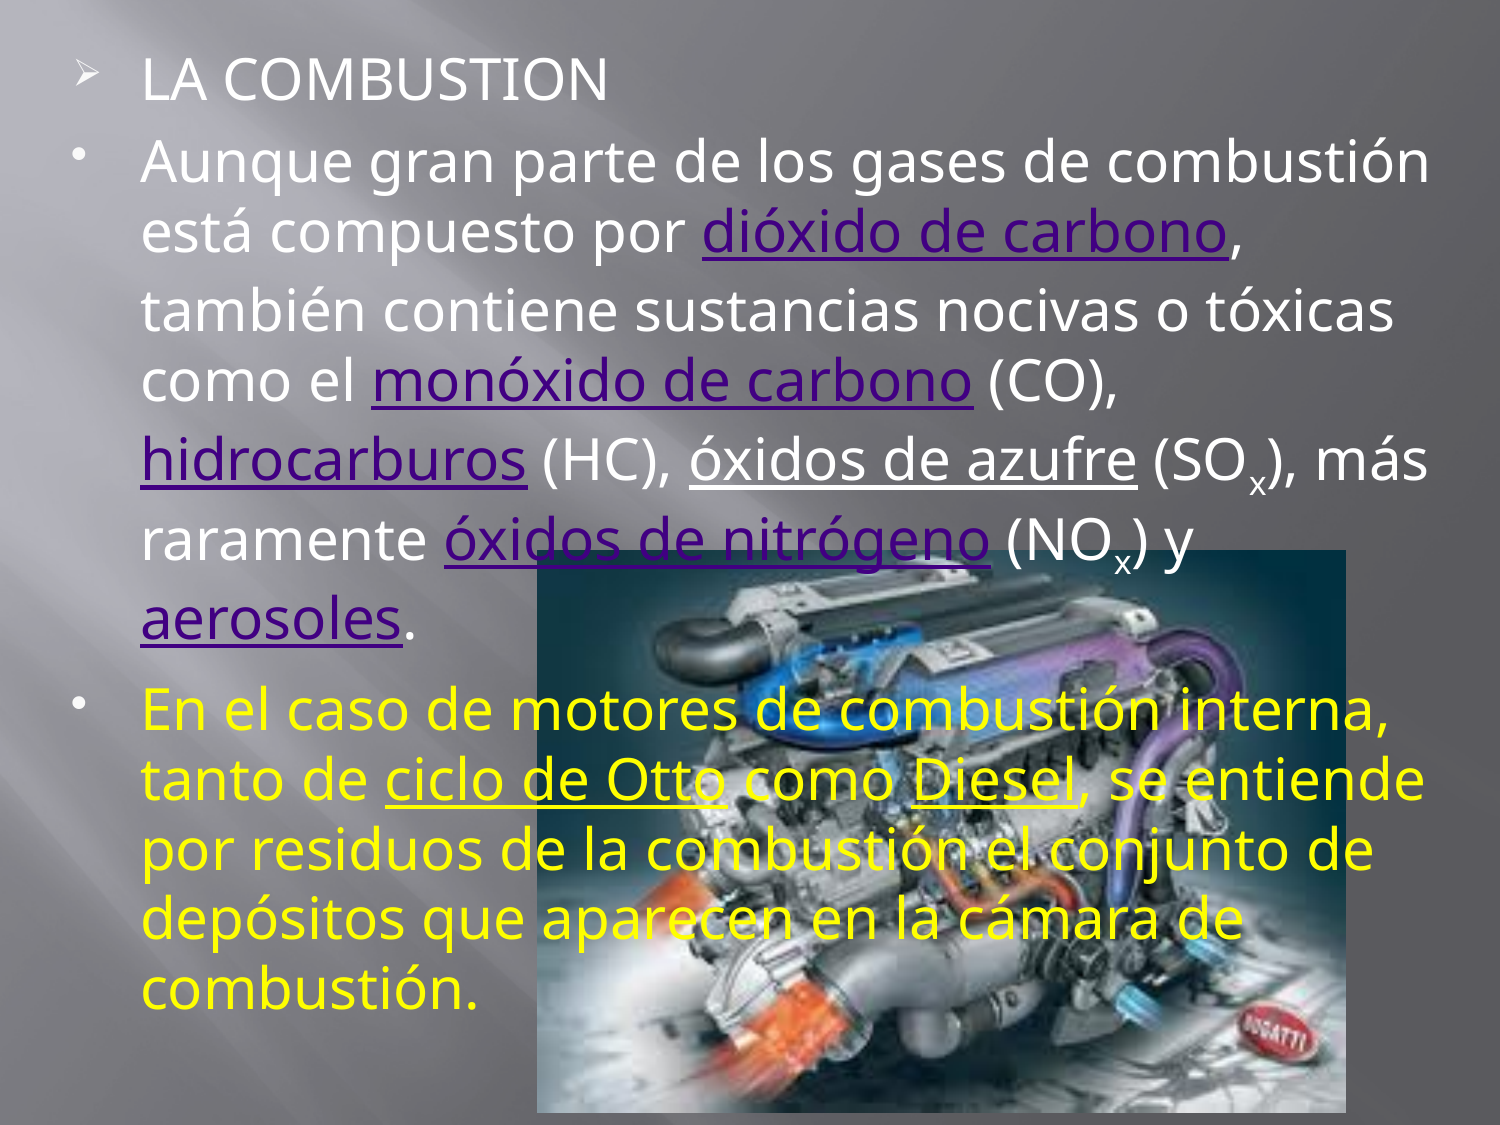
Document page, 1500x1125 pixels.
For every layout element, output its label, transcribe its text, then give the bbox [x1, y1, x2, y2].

picture [537, 550, 1346, 1113]
list LA COMBUSTION Aunque gran parte de los gases de combustión está compuesto por dióxido de carbono, también contiene sustancias nocivas o tóxicas como el monóxido de carbono (CO), hidrocarburos (HC), óxidos de azufre (SOx), más raramente óxidos de nitrógeno (NOx) y aerosoles. En el caso de motores de combustión interna, tanto de ciclo de Otto como Diesel, se entiende por residuos de la combustión el conjunto de depósitos que aparecen en la cámara de combustión. [35, 35, 1465, 1090]
